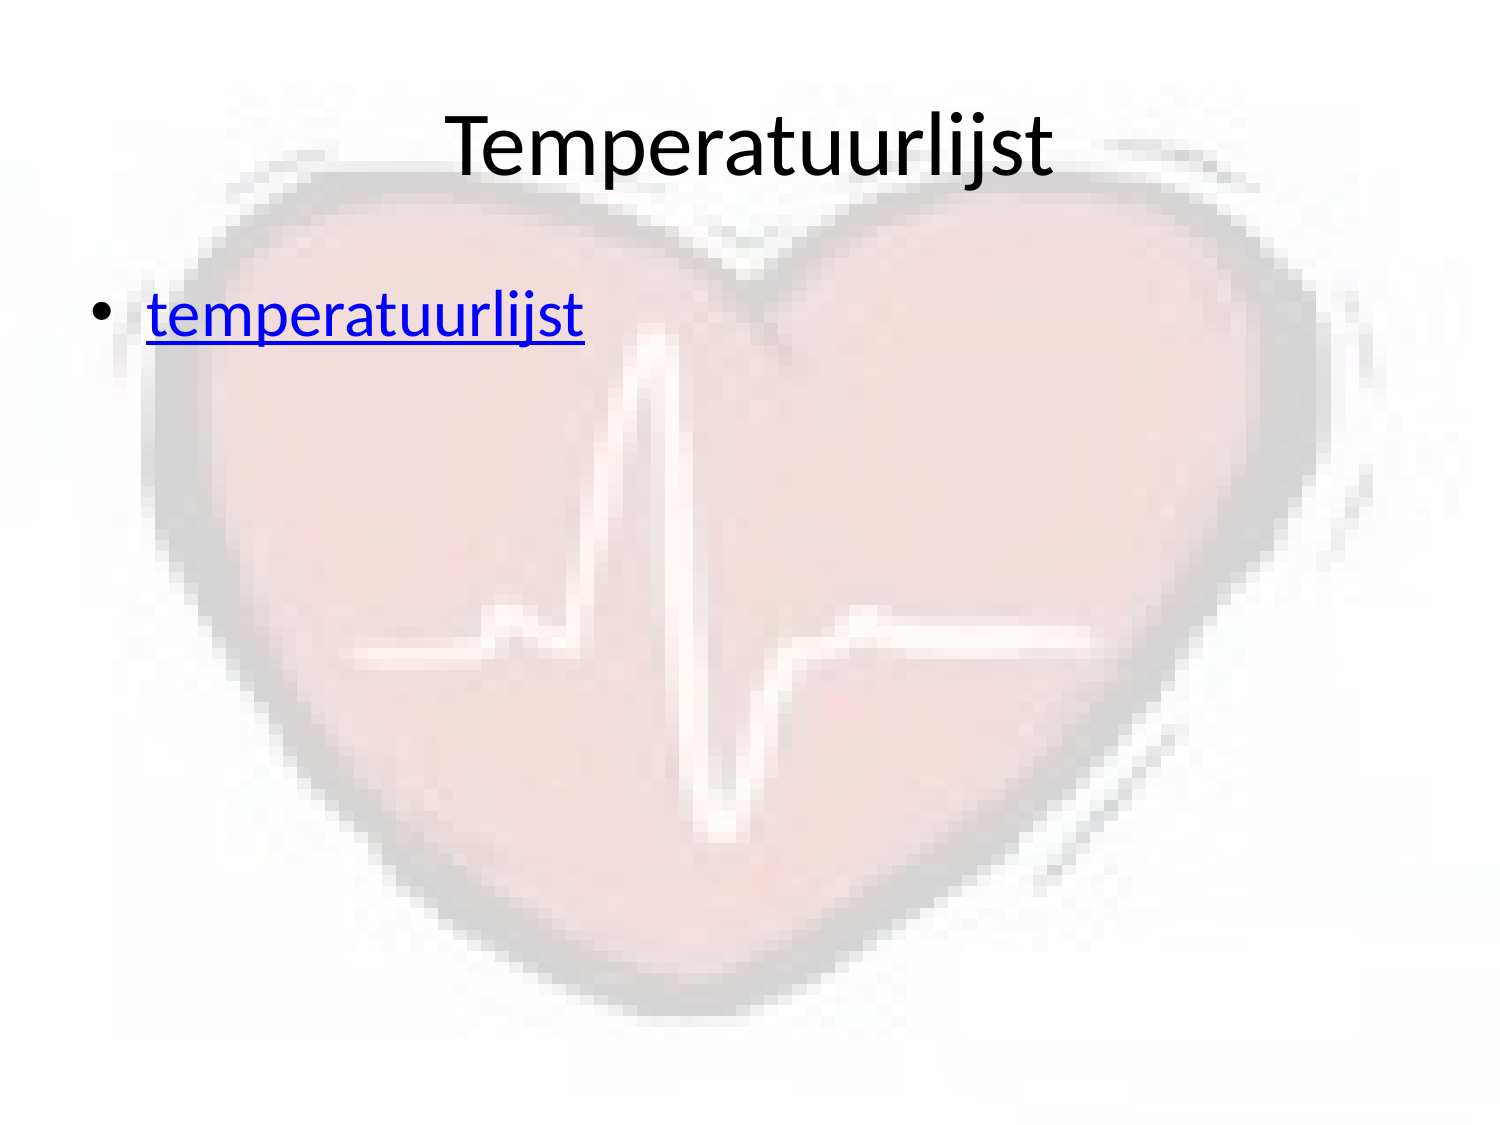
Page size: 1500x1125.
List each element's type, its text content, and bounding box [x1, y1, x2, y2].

title Temperatuurlijst [75, 45, 1425, 233]
list temperatuurlijst [75, 262, 1425, 1005]
